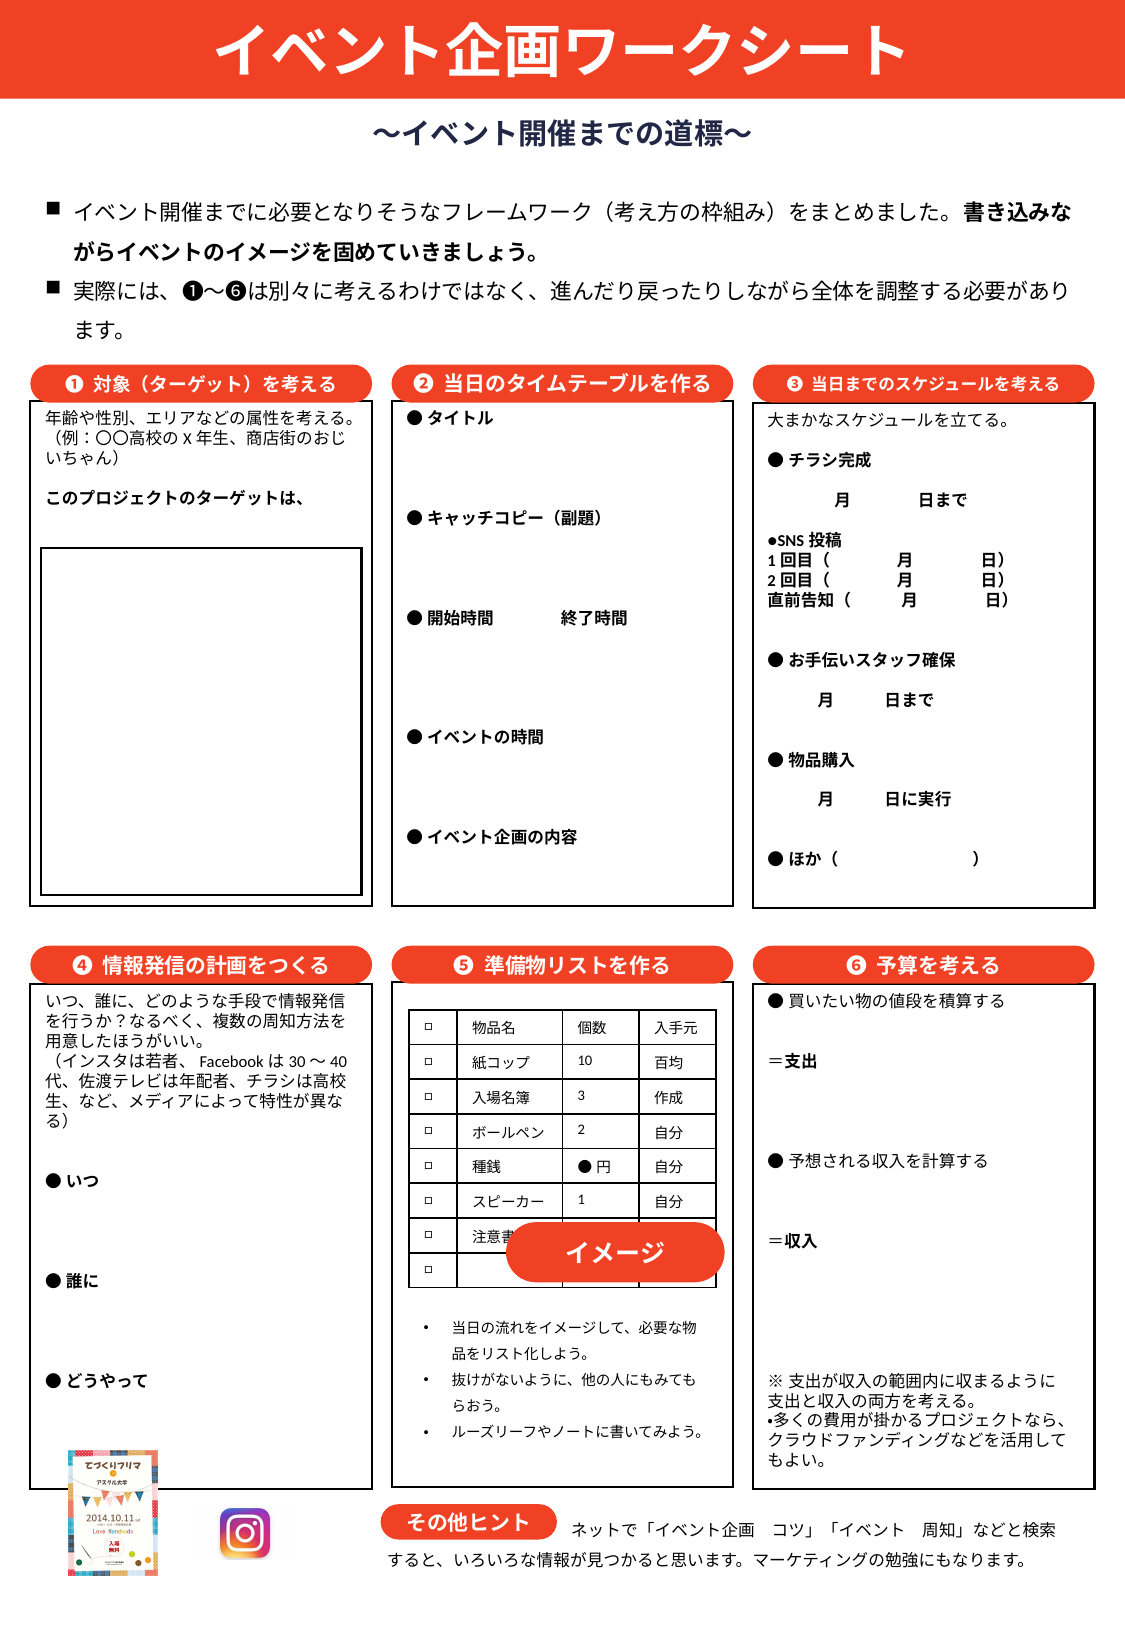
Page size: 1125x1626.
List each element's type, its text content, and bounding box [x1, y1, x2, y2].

table_cell □ [410, 1254, 456, 1287]
table_cell 2 [563, 1115, 638, 1148]
table_cell □ [410, 1149, 456, 1182]
text_box ❶ 対象（ターゲット）を考える [29, 363, 374, 404]
table_cell 種銭 [458, 1149, 562, 1182]
table_cell [640, 1277, 715, 1287]
text_box ●買いたい物の値段を積算する ＝支出 ●予想される収入を計算する ＝収入 ※支出が収入の範囲内に収まるように 支出と収入の両方を考える。 ・多くの費用が掛かるプロジェクトなら、クラウドファンディングなどを活用してもよい。 [752, 983, 1096, 1490]
table_cell 紙コップ [458, 1045, 562, 1078]
table_header 物品名 [458, 1011, 562, 1044]
table_cell 自分 [640, 1149, 715, 1182]
text_box ●タイトル ●キャッチコピー（副題） ●開始時間 終了時間 ●イベントの時間 ●イベント企画の内容 [391, 400, 734, 907]
table_cell 1 [563, 1184, 638, 1217]
text_box [40, 547, 363, 896]
text_box 〜イベント開催までの道標〜 [334, 108, 791, 159]
table_cell □ [410, 1080, 456, 1113]
text_box ネットで「イベント企画 コツ」「イベント 周知」などと検索すると、いろいろな情報が見つかると思います。マーケティングの勉強にもなります。 [372, 1502, 1076, 1577]
table_cell 自分 [640, 1115, 715, 1148]
table_cell □ [410, 1045, 456, 1078]
table_cell ボールペン [458, 1115, 562, 1148]
table_header 入手元 [640, 1011, 715, 1044]
text_box その他ヒント [379, 1503, 558, 1541]
text_box 大まかなスケジュールを立てる。 ●チラシ完成 月 日まで ●SNS投稿 1回目（ 月 日） 2回目（ 月 日） 直前告知（ 月 日） ●お手伝いスタッフ確保 月 日まで ●物品購入 月 日に実行 ●ほか（ ） [752, 402, 1096, 909]
table_cell ●円 [563, 1149, 638, 1182]
table_cell 自分 [640, 1184, 715, 1217]
text_box いつ、誰に、どのような手段で情報発信を行うか？なるべく、複数の周知方法を用意したほうがいい。 （インスタは若者、Facebookは30〜40代、佐渡テレビは年配者、チラシは高校生、など、メディアによって特性が異なる） ●いつ ●誰に ●どうやって [29, 983, 373, 1490]
table_cell 3 [563, 1080, 638, 1113]
text_box ❹ 情報発信の計画をつくる [29, 944, 374, 985]
table_header □ [410, 1011, 456, 1044]
text_box 年齢や性別、エリアなどの属性を考える。 （例：〇〇高校のX年生、商店街のおじいちゃん） このプロジェクトのターゲットは、 [29, 400, 373, 907]
table_header 個数 [563, 1011, 638, 1044]
table_cell [458, 1254, 562, 1287]
table_cell 作成 [640, 1080, 715, 1113]
table_cell □ [410, 1184, 456, 1217]
table_cell 10 [563, 1045, 638, 1078]
picture [68, 1450, 158, 1576]
text_box イベント企画ワークシート [0, 0, 1125, 100]
text_box ❷ 当日のタイムテーブルを作る [390, 363, 735, 404]
table_cell □ [410, 1219, 456, 1252]
table_cell 入場名簿 [458, 1080, 562, 1113]
text_box イベント開催までに必要となりそうなフレームワーク（考え方の枠組み）をまとめました。書き込みながらイベントのイメージを固めていきましょう。 実際には、❶〜❻は別々に考えるわけではなく、進んだり戻ったりしながら全体を調整する必要があります。 [30, 178, 1095, 351]
table_cell 作成 [640, 1219, 715, 1228]
text_box 当日の流れをイメージして、必要な物品をリスト化しよう。 抜けがないように、他の人にもみてもらおう。 ルーズリーフやノートに書いてみよう。 [408, 1302, 716, 1449]
text_box イメージ [504, 1221, 726, 1284]
table_cell 百均 [640, 1045, 715, 1078]
table_cell □ [410, 1115, 456, 1148]
text_box ❸ 当日までのスケジュールを考える [751, 363, 1096, 404]
table_cell 注意書き [458, 1219, 562, 1252]
table_cell スピーカー [458, 1184, 562, 1217]
text_box ❻ 予算を考える [751, 944, 1096, 985]
picture [195, 1504, 295, 1560]
text_box ❺ 準備物リストを作る [390, 944, 735, 985]
text_box [391, 981, 734, 1488]
